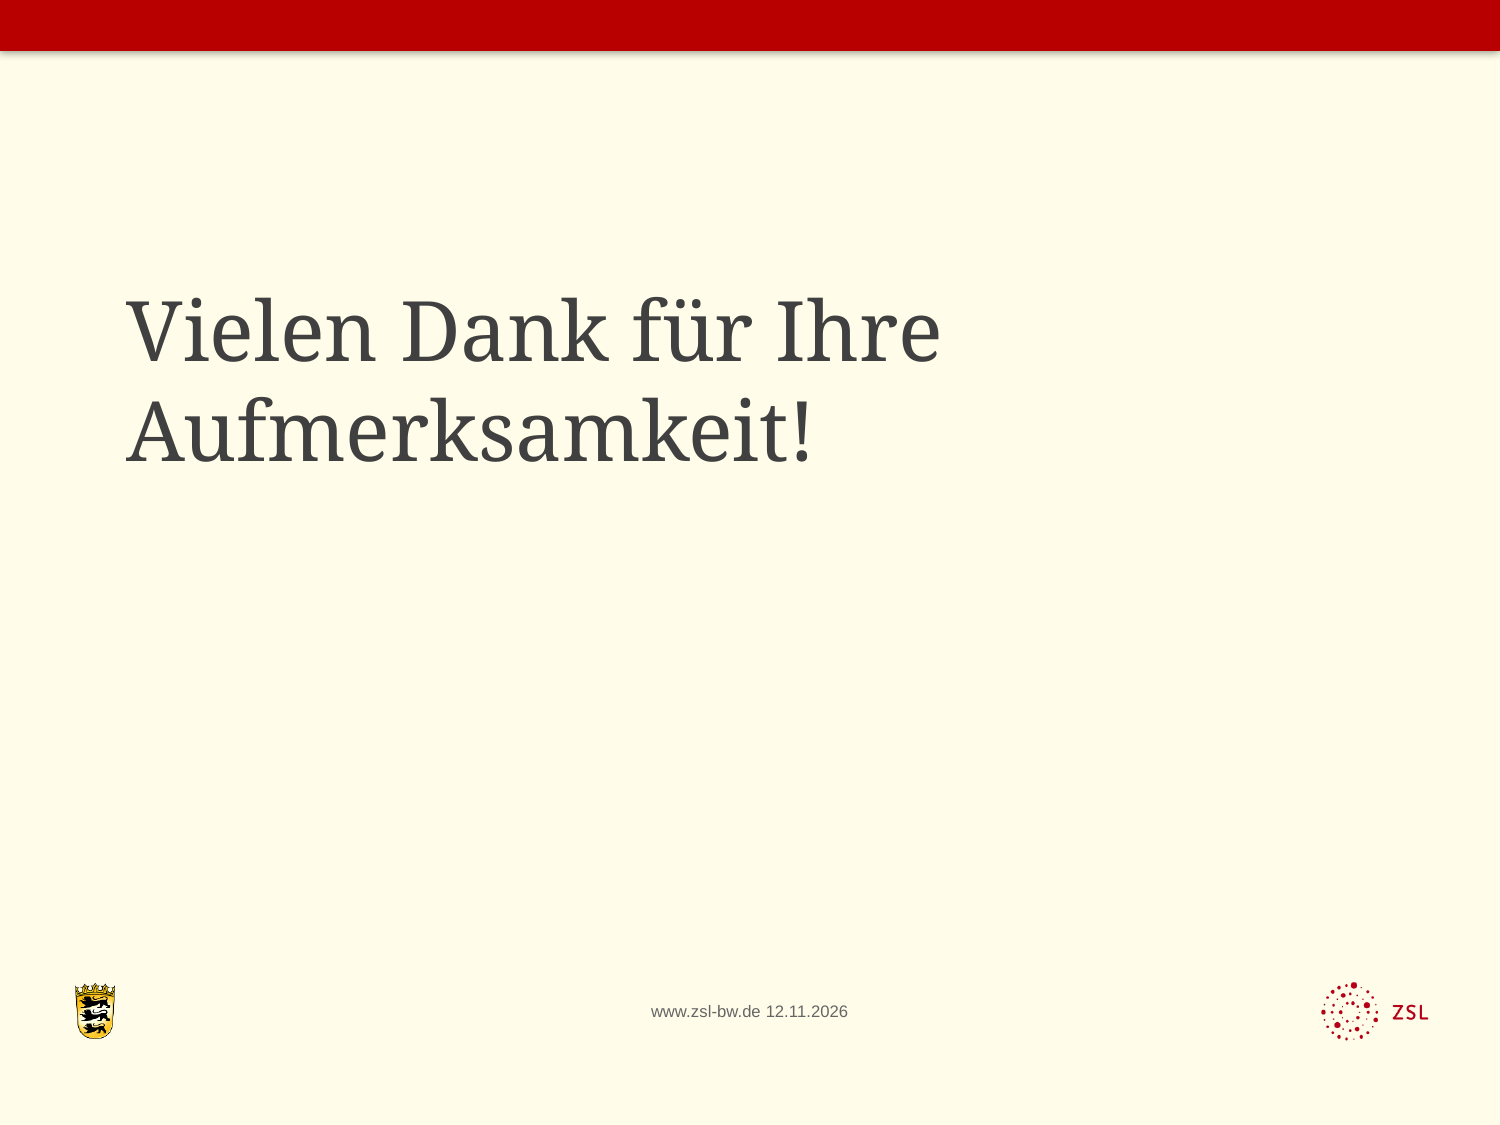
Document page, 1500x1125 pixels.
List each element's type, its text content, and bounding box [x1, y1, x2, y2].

picture [1320, 981, 1429, 1041]
title Vielen Dank für Ihre Aufmerksamkeit! [112, 290, 1463, 466]
picture [73, 981, 117, 1041]
